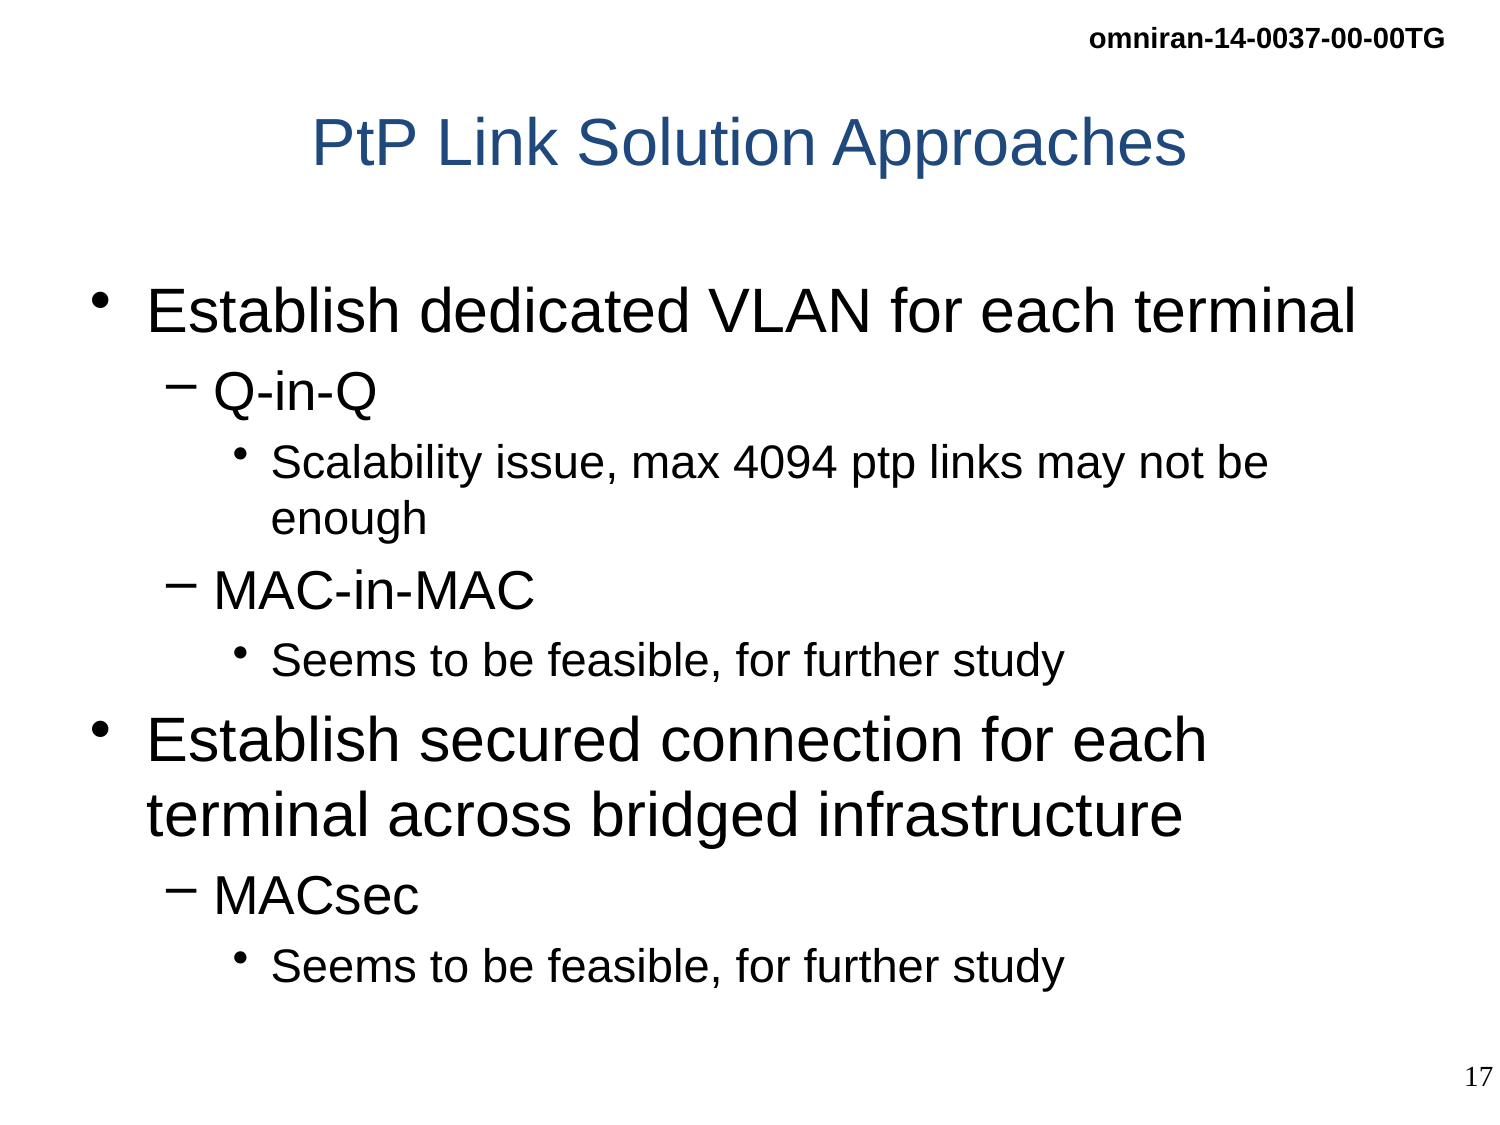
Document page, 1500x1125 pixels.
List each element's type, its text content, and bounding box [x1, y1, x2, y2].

title PtP Link Solution Approaches [75, 45, 1425, 233]
list Establish dedicated VLAN for each terminal Q-in-Q Scalability issue, max 4094 ptp links may not be enough MAC-in-MAC Seems to be feasible, for further study Establish secured connection for each terminal across bridged infrastructure MACsec Seems to be feasible, for further study [75, 262, 1425, 1005]
